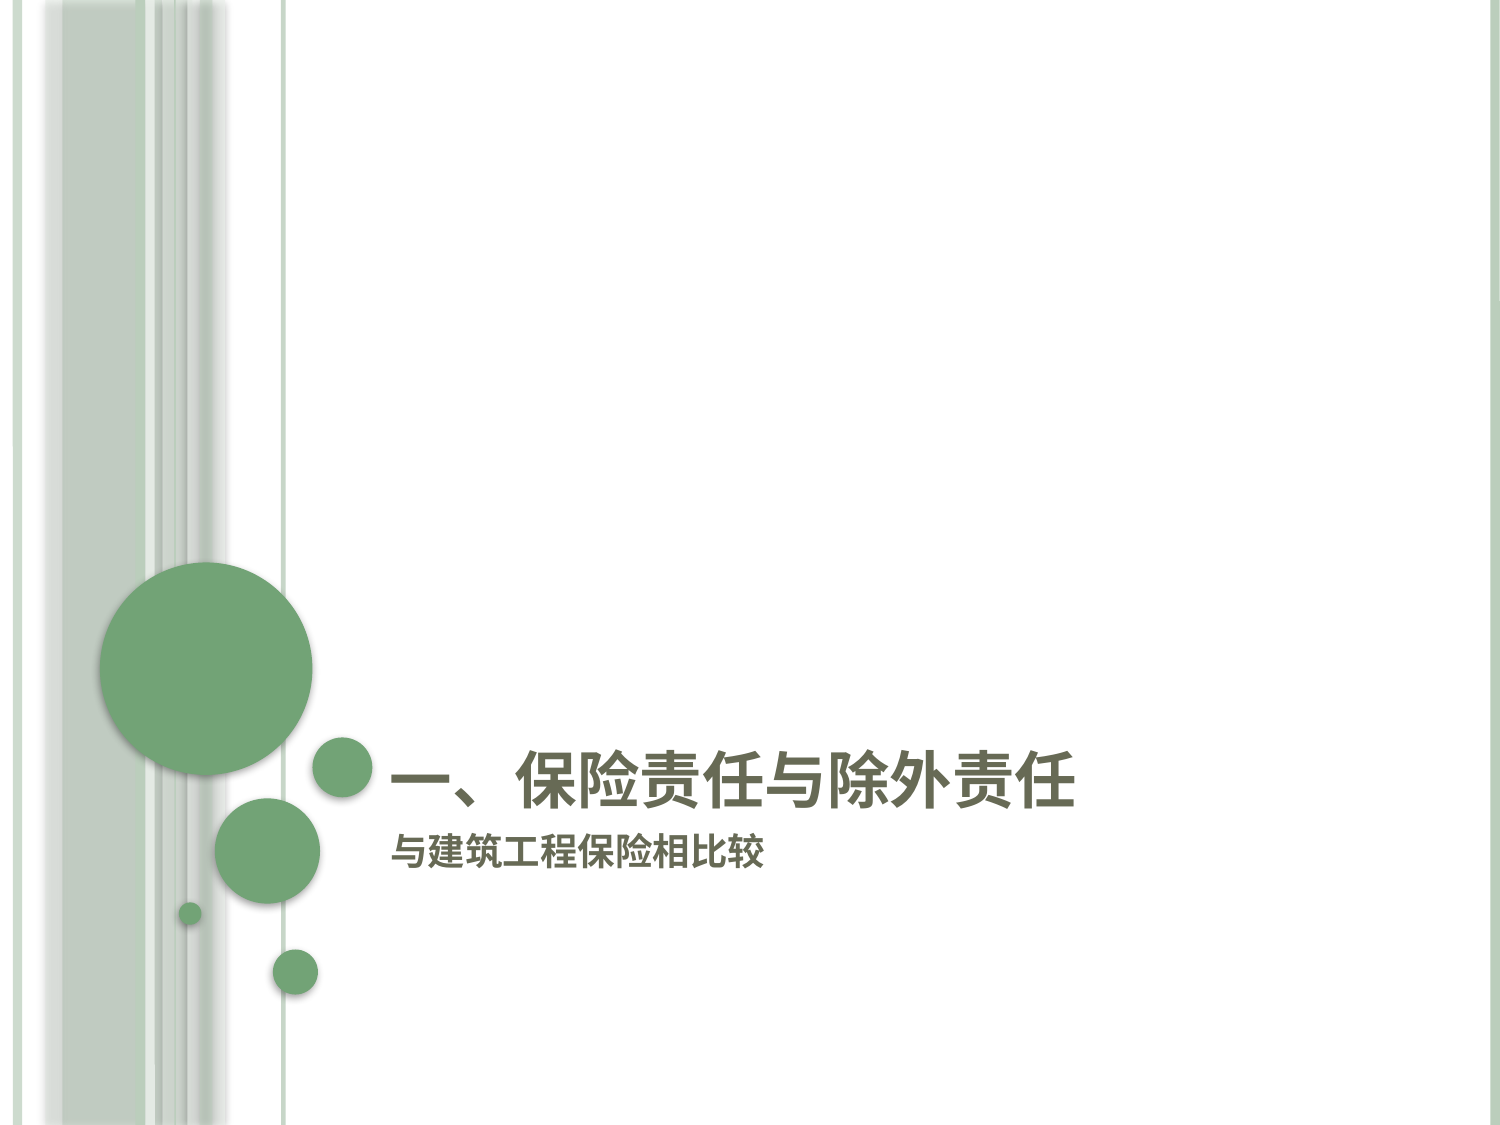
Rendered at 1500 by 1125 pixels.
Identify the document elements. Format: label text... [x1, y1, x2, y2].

subtitle 与建筑工程保险相比较 [374, 820, 1388, 1047]
title 一、保险责任与除外责任 [375, 512, 1388, 820]
